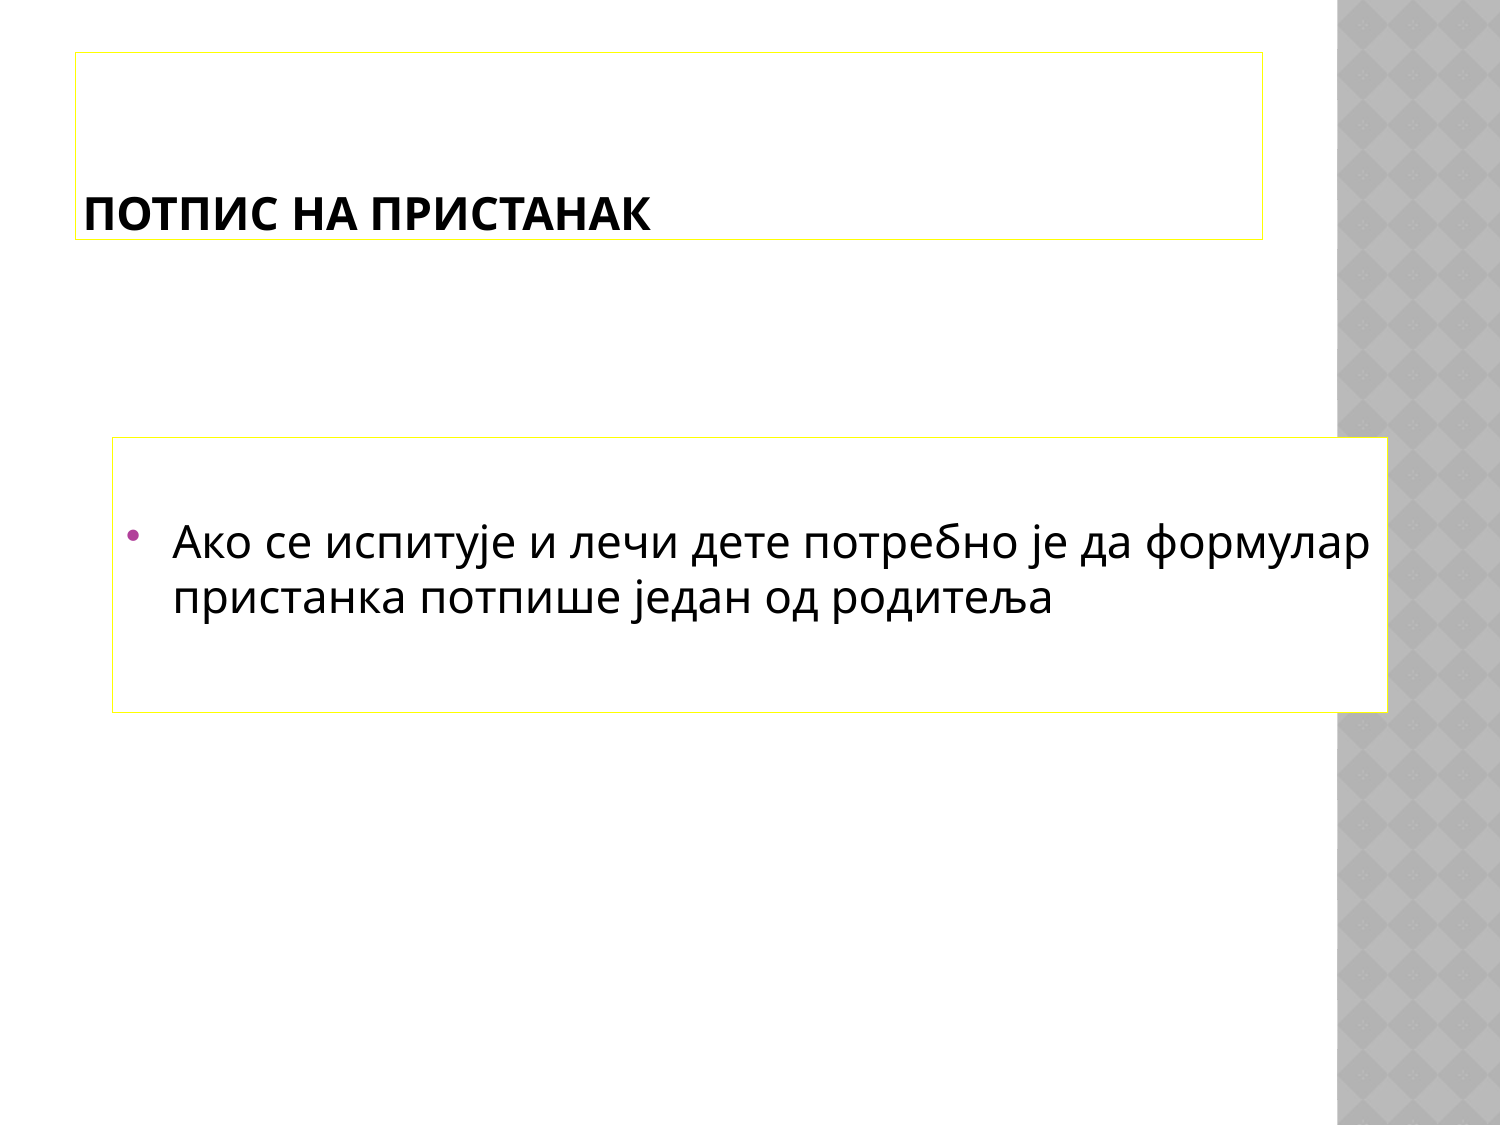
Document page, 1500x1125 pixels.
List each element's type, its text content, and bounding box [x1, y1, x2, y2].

list Ако се испитује и лечи дете потребно је да формулар пристанка потпише један од родитеља [112, 437, 1388, 713]
title ПОТПИС НА ПРИСТАНАК [75, 52, 1263, 240]
